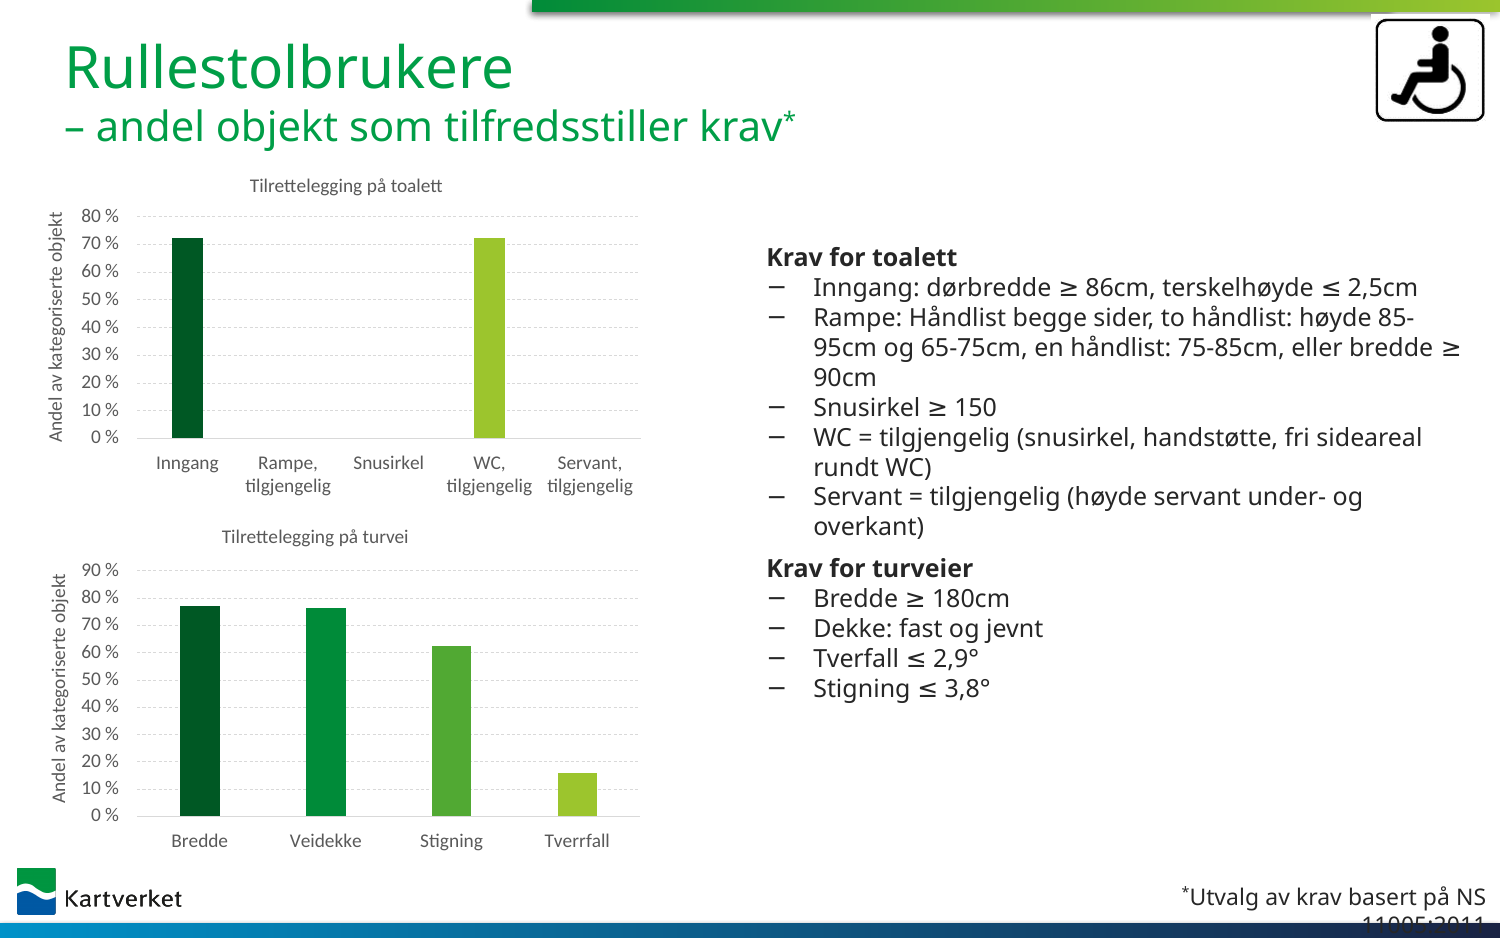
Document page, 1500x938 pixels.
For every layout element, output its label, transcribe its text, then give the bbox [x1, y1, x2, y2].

text_box Rullestolbrukere – andel objekt som tilfredsstiller krav* [49, 14, 1431, 158]
text_box Krav for toalett Inngang: dørbredde ≥ 86cm, terskelhøyde ≤ 2,5cm Rampe: Håndlist begge sider, to håndlist: høyde 85-95cm og 65-75cm, en håndlist: 75-85cm, eller bredde ≥ 90cm Snusirkel ≥ 150 WC = tilgjengelig (snusirkel, handstøtte, fri sideareal rundt WC) Servant = tilgjengelig (høyde servant under- og overkant) [751, 234, 1483, 545]
text_box Krav for turveier Bredde ≥ 180cm Dekke: fast og jevnt Tverfall ≤ 2,9° Stigning ≤ 3,8° [751, 545, 1483, 710]
text_box *Utvalg av krav basert på NS 11005:2011 [1068, 873, 1500, 938]
picture [41, 166, 652, 505]
picture [1371, 13, 1491, 127]
picture [41, 520, 652, 859]
